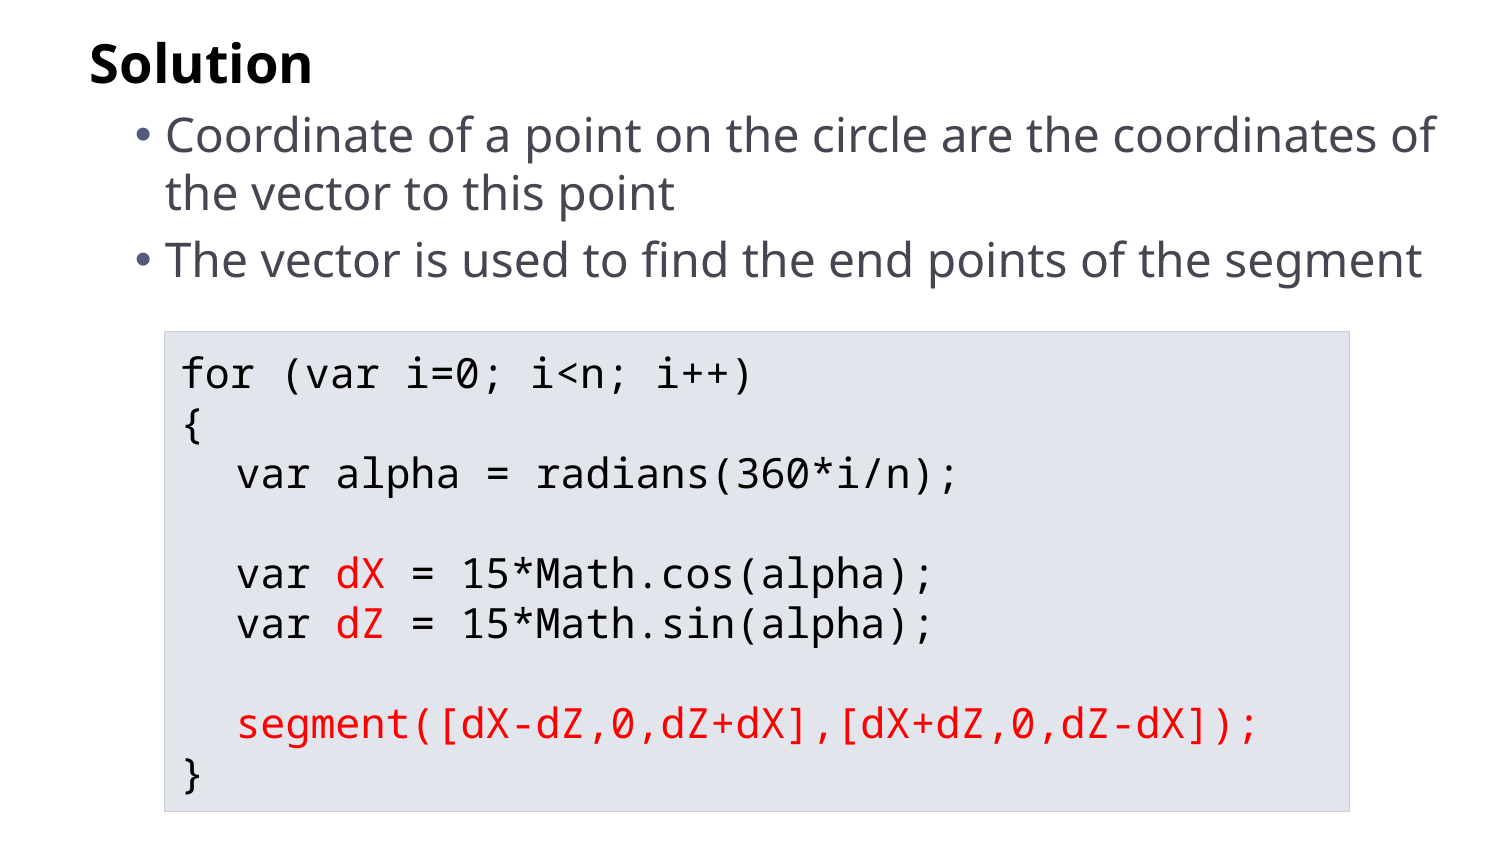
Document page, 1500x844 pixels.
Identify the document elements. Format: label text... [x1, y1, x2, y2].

list Solution Coordinate of a point on the circle are the coordinates of the vector to this point The vector is used to find the end points of the segment [75, 21, 1475, 835]
text_box for (var i=0; i<n; i++) { var alpha = radians(360*i/n); var dX = 15*Math.cos(alpha); var dZ = 15*Math.sin(alpha); segment([dX-dZ,0,dZ+dX],[dX+dZ,0,dZ-dX]); } [164, 331, 1350, 812]
